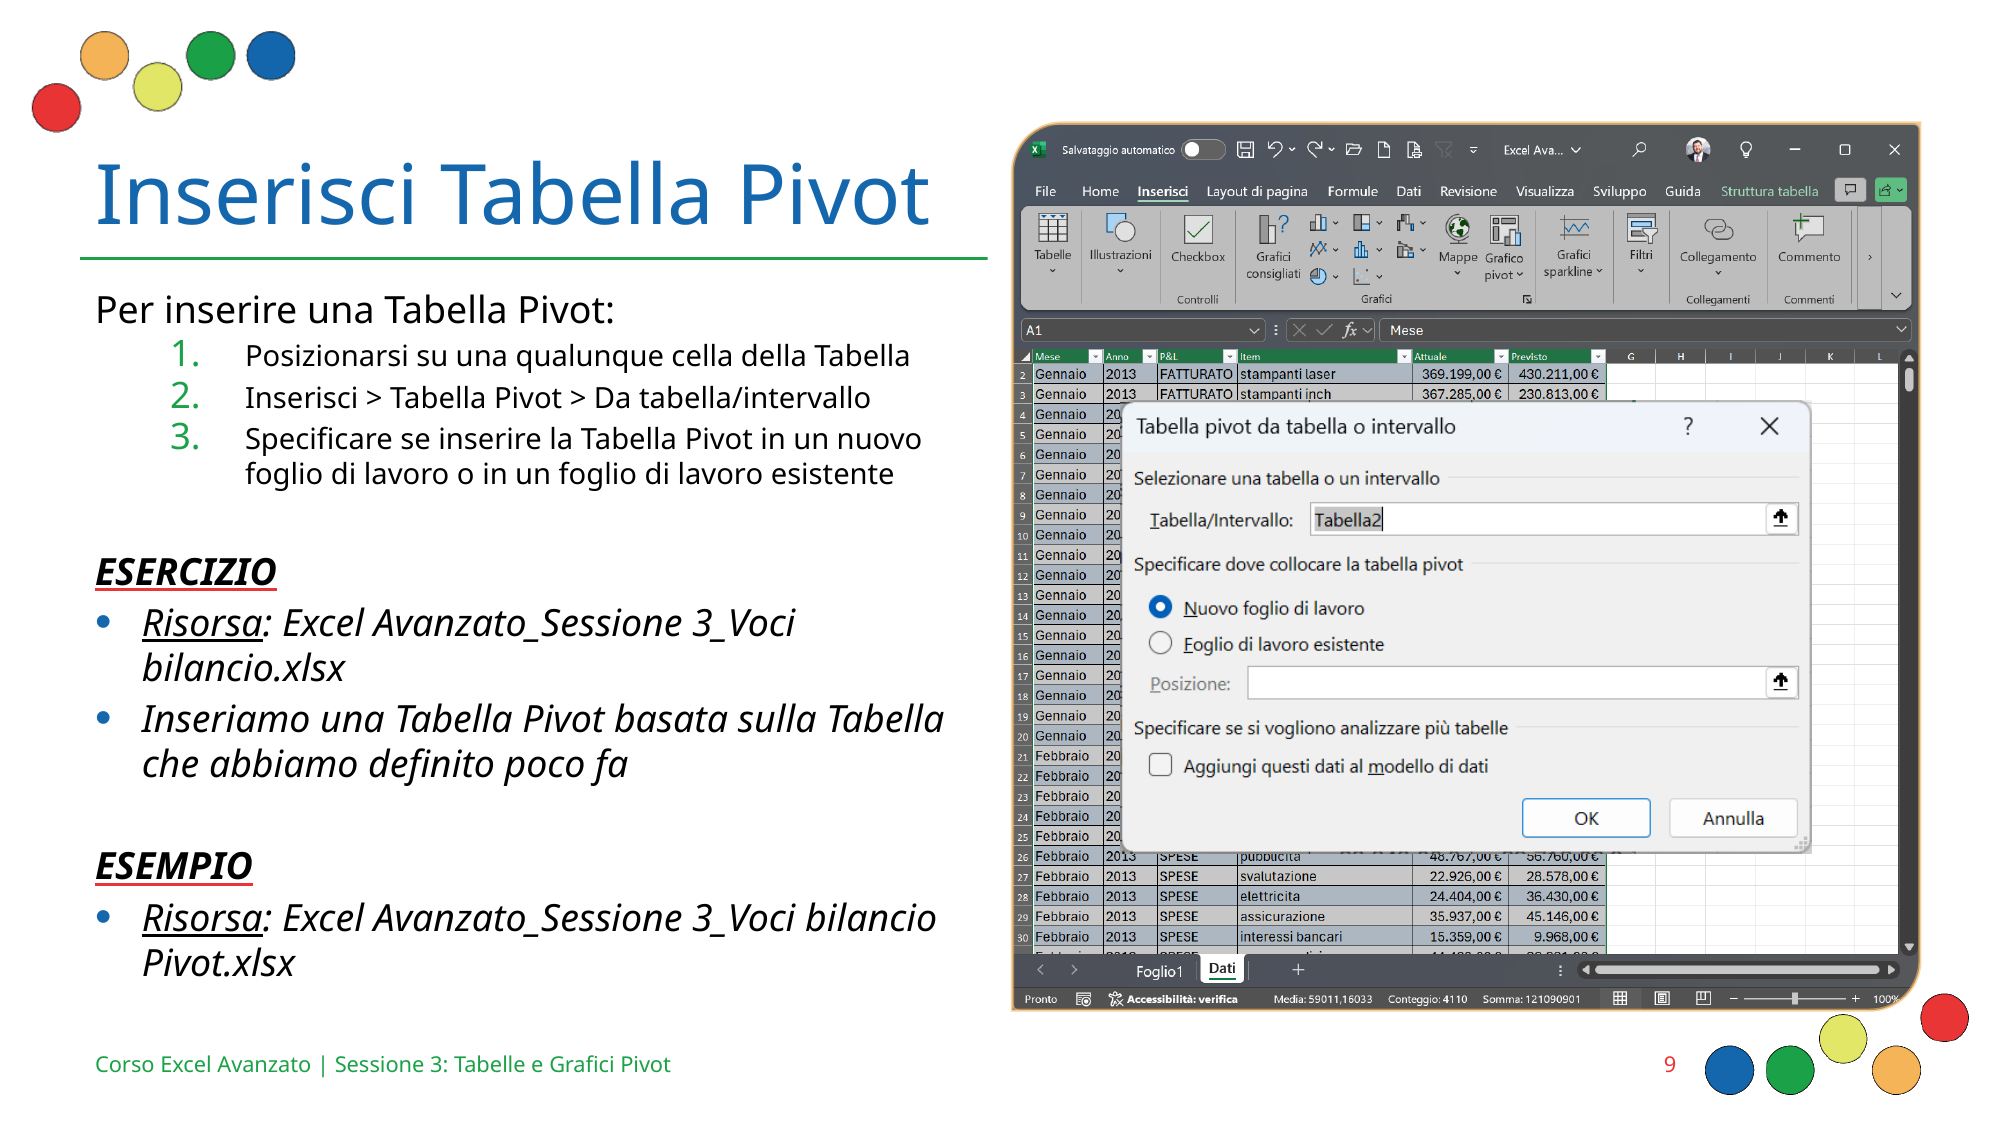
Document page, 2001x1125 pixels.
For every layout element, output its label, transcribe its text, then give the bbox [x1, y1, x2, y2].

title Inserisci Tabella Pivot [80, 123, 988, 259]
footer Corso Excel Avanzato | Sessione 3: Tabelle e Grafici Pivot [80, 1035, 1571, 1096]
picture [1012, 122, 1971, 1096]
picture [29, 30, 295, 135]
list Per inserire una Tabella Pivot: Posizionarsi su una qualunque cella della Tabella Inserisci > Tabella Pivot > Da tabella/intervallo Specificare se inserire la Tabella Pivot in un nuovo foglio di lavoro o in un foglio di lavoro esistente ESERCIZIO Risorsa: Excel Avanzato_Sessione 3_Voci bilancio.xlsx Inseriamo una Tabella Pivot basata sulla Tabella che abbiamo definito poco fa ESEMPIO Risorsa: Excel Avanzato_Sessione 3_Voci bilancio Pivot.xlsx [80, 278, 988, 1011]
slide_number 9 [1583, 1035, 1692, 1096]
